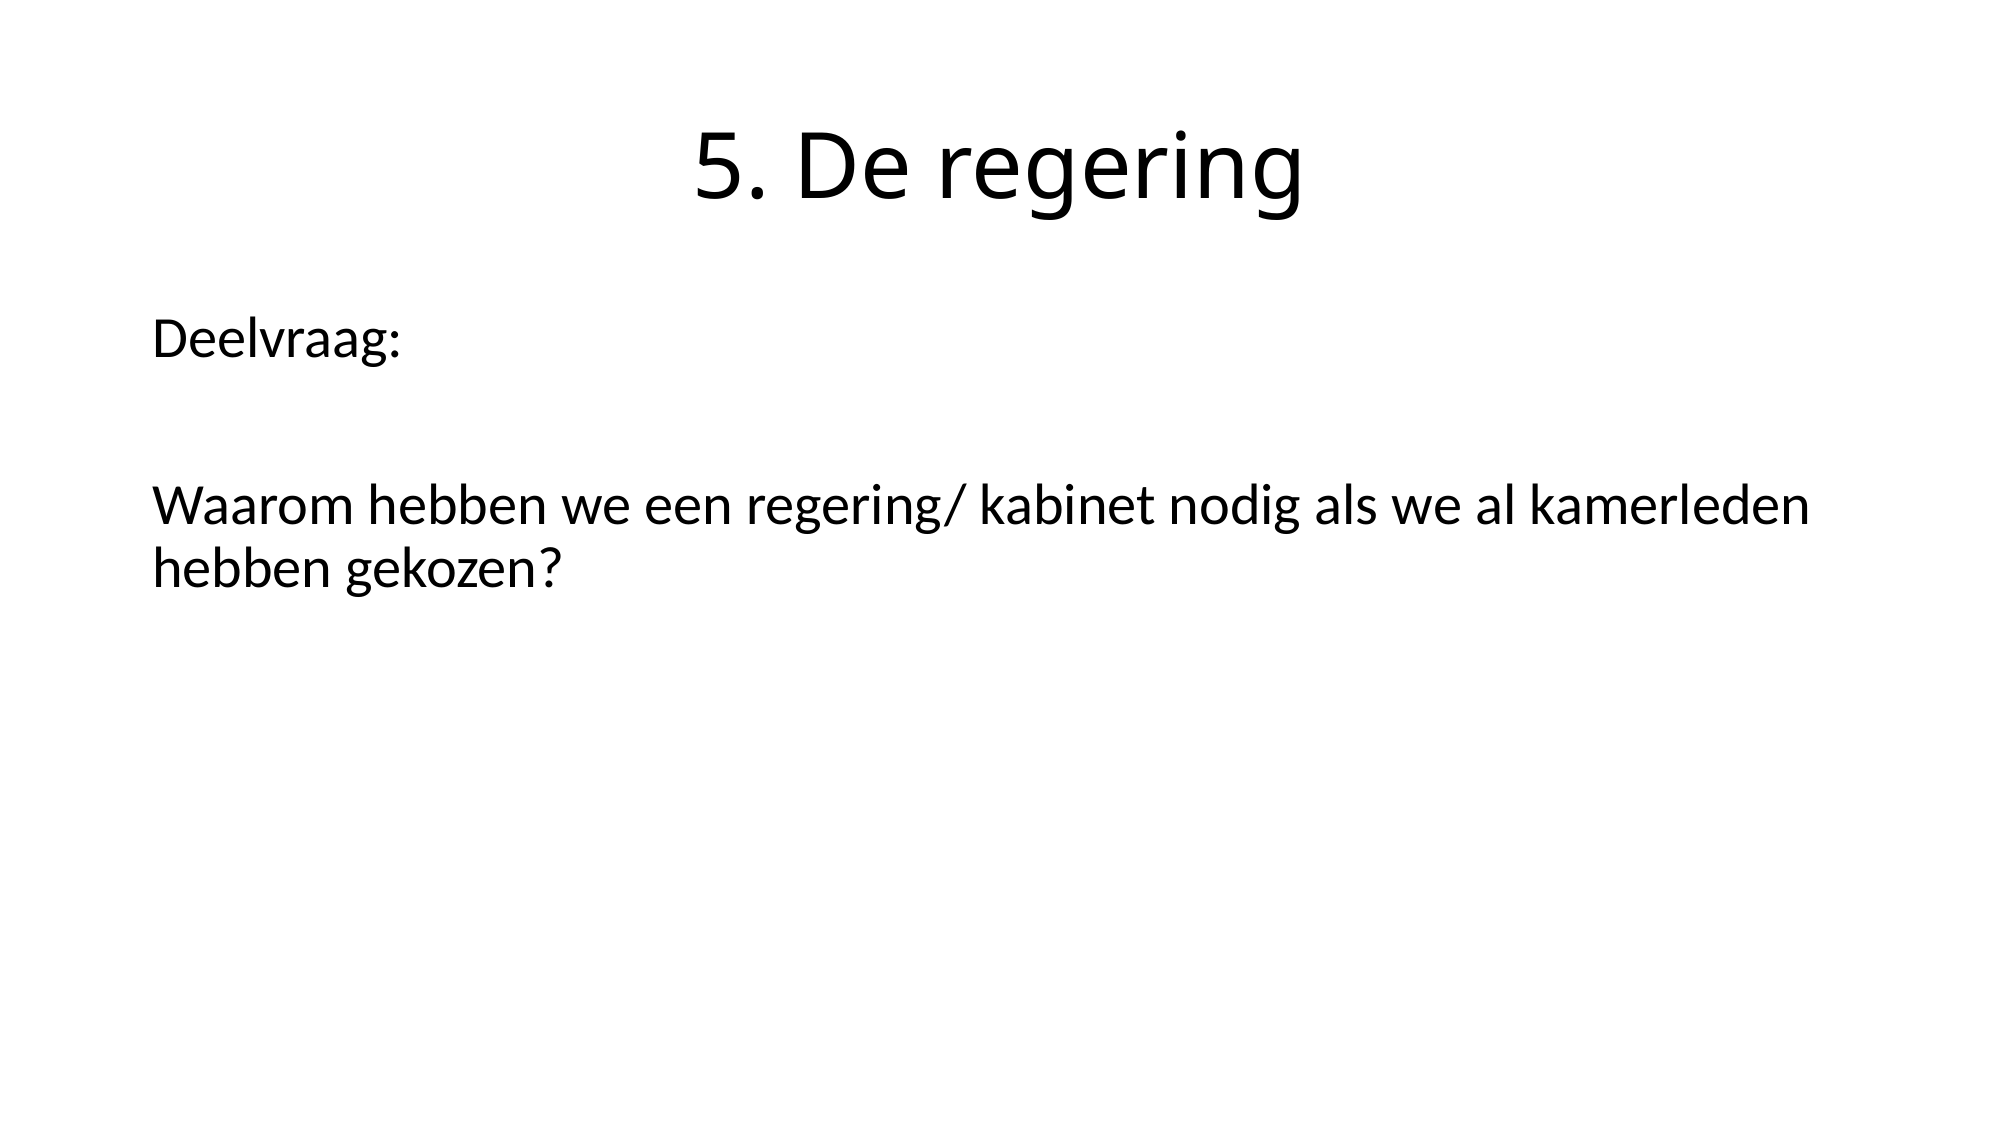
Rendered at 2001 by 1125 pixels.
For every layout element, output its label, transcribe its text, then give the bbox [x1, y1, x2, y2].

title 5. De regering [137, 59, 1863, 278]
list Deelvraag: Waarom hebben we een regering/ kabinet nodig als we al kamerleden hebben gekozen? [137, 299, 1863, 1014]
